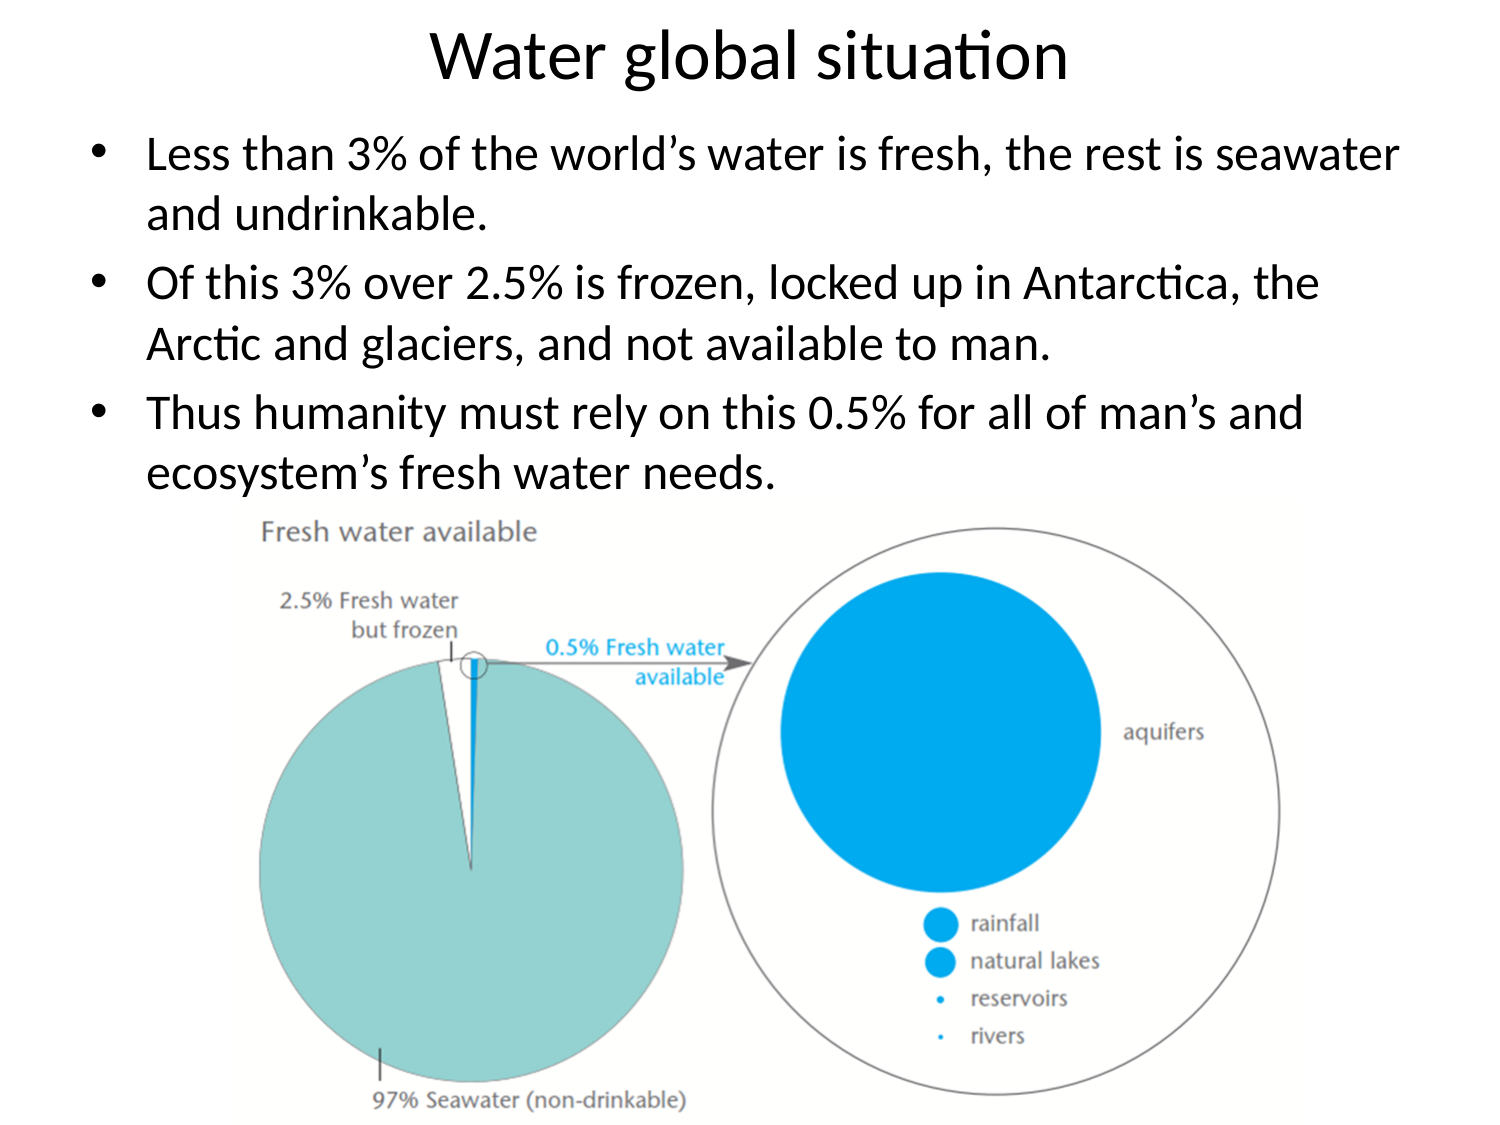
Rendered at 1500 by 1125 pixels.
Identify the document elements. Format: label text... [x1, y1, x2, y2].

list Less than 3% of the world’s water is fresh, the rest is seawater and undrinkable. Of this 3% over 2.5% is frozen, locked up in Antarctica, the Arctic and glaciers, and not available to man. Thus humanity must rely on this 0.5% for all of man’s and ecosystem’s fresh water needs. [75, 112, 1425, 855]
picture [236, 500, 1301, 1125]
title Water global situation [75, 0, 1425, 112]
